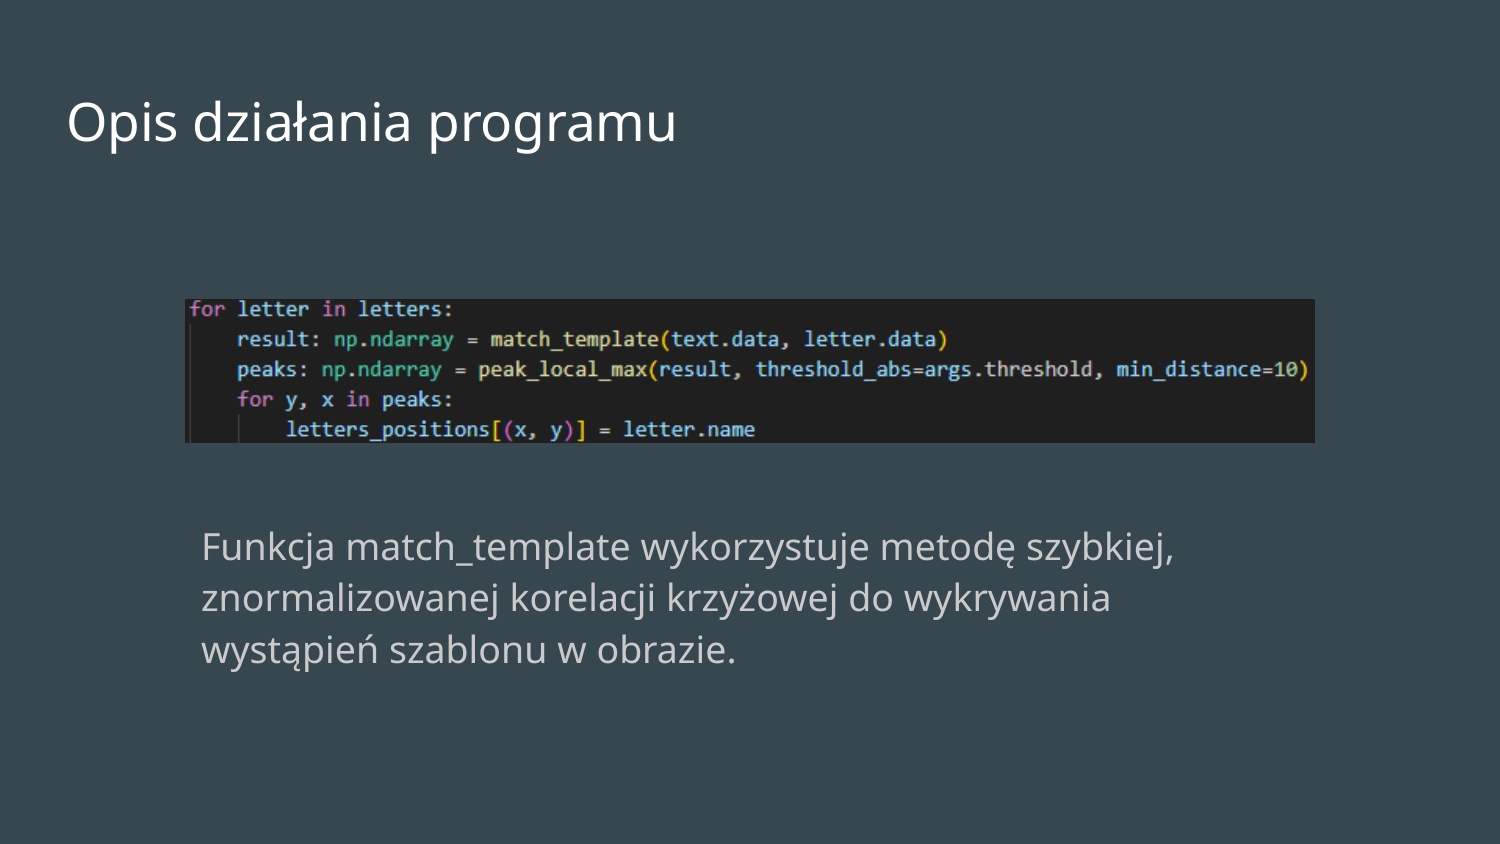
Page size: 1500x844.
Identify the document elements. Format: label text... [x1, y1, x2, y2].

list Funkcja match_template wykorzystuje metodę szybkiej, znormalizowanej korelacji krzyżowej do wykrywania wystąpień szablonu w obrazie. [185, 450, 1315, 745]
title Opis działania programu [51, 72, 1449, 167]
picture [185, 299, 1315, 443]
